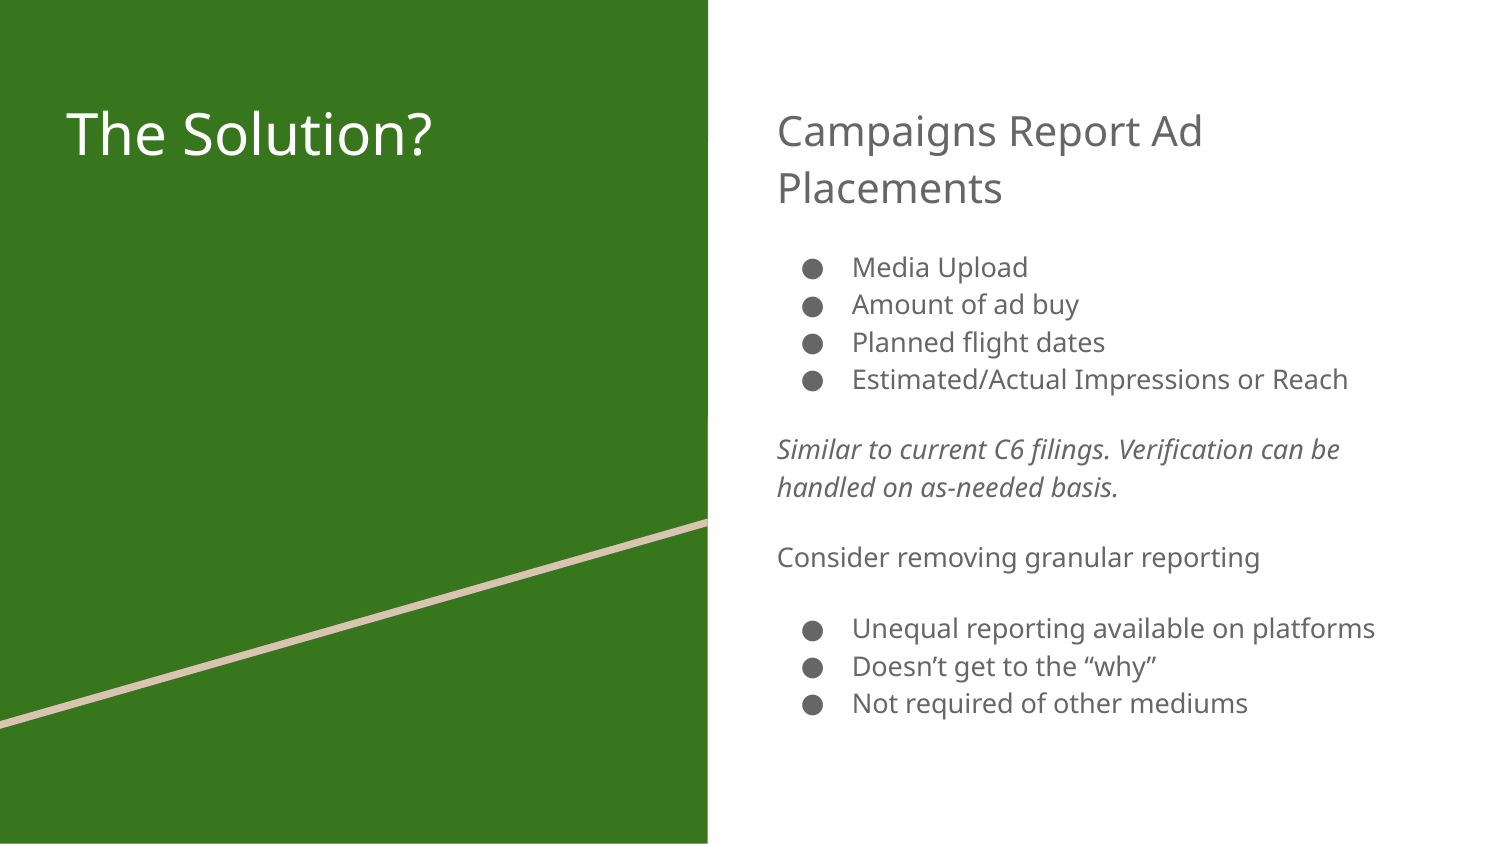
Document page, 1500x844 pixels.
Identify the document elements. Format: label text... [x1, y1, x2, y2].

title The Solution? [51, 82, 660, 494]
list Campaigns Report Ad Placements Media Upload Amount of ad buy Planned flight dates Estimated/Actual Impressions or Reach Similar to current C6 filings. Verification can be handled on as-needed basis. Consider removing granular reporting Unequal reporting available on platforms Doesn’t get to the “why” Not required of other mediums [761, 82, 1446, 755]
